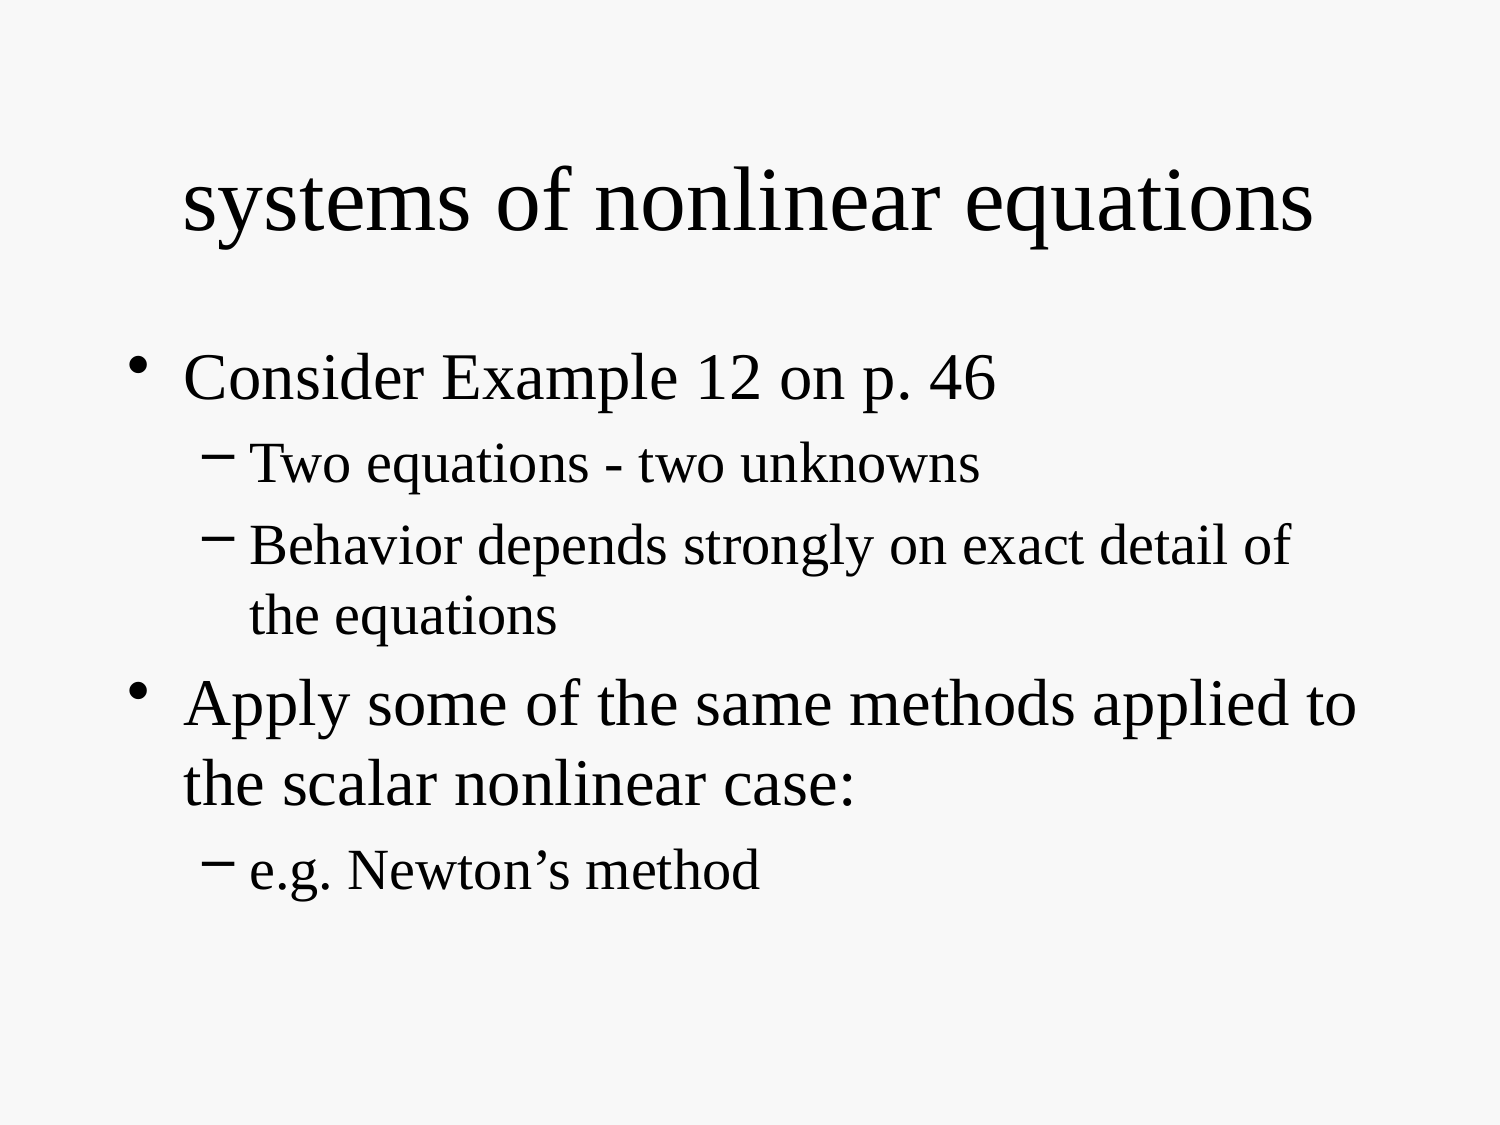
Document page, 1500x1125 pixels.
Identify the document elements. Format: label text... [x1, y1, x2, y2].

title systems of nonlinear equations [112, 99, 1388, 288]
list Consider Example 12 on p. 46 Two equations - two unknowns Behavior depends strongly on exact detail of the equations Apply some of the same methods applied to the scalar nonlinear case: e.g. Newton’s method [112, 324, 1388, 1001]
